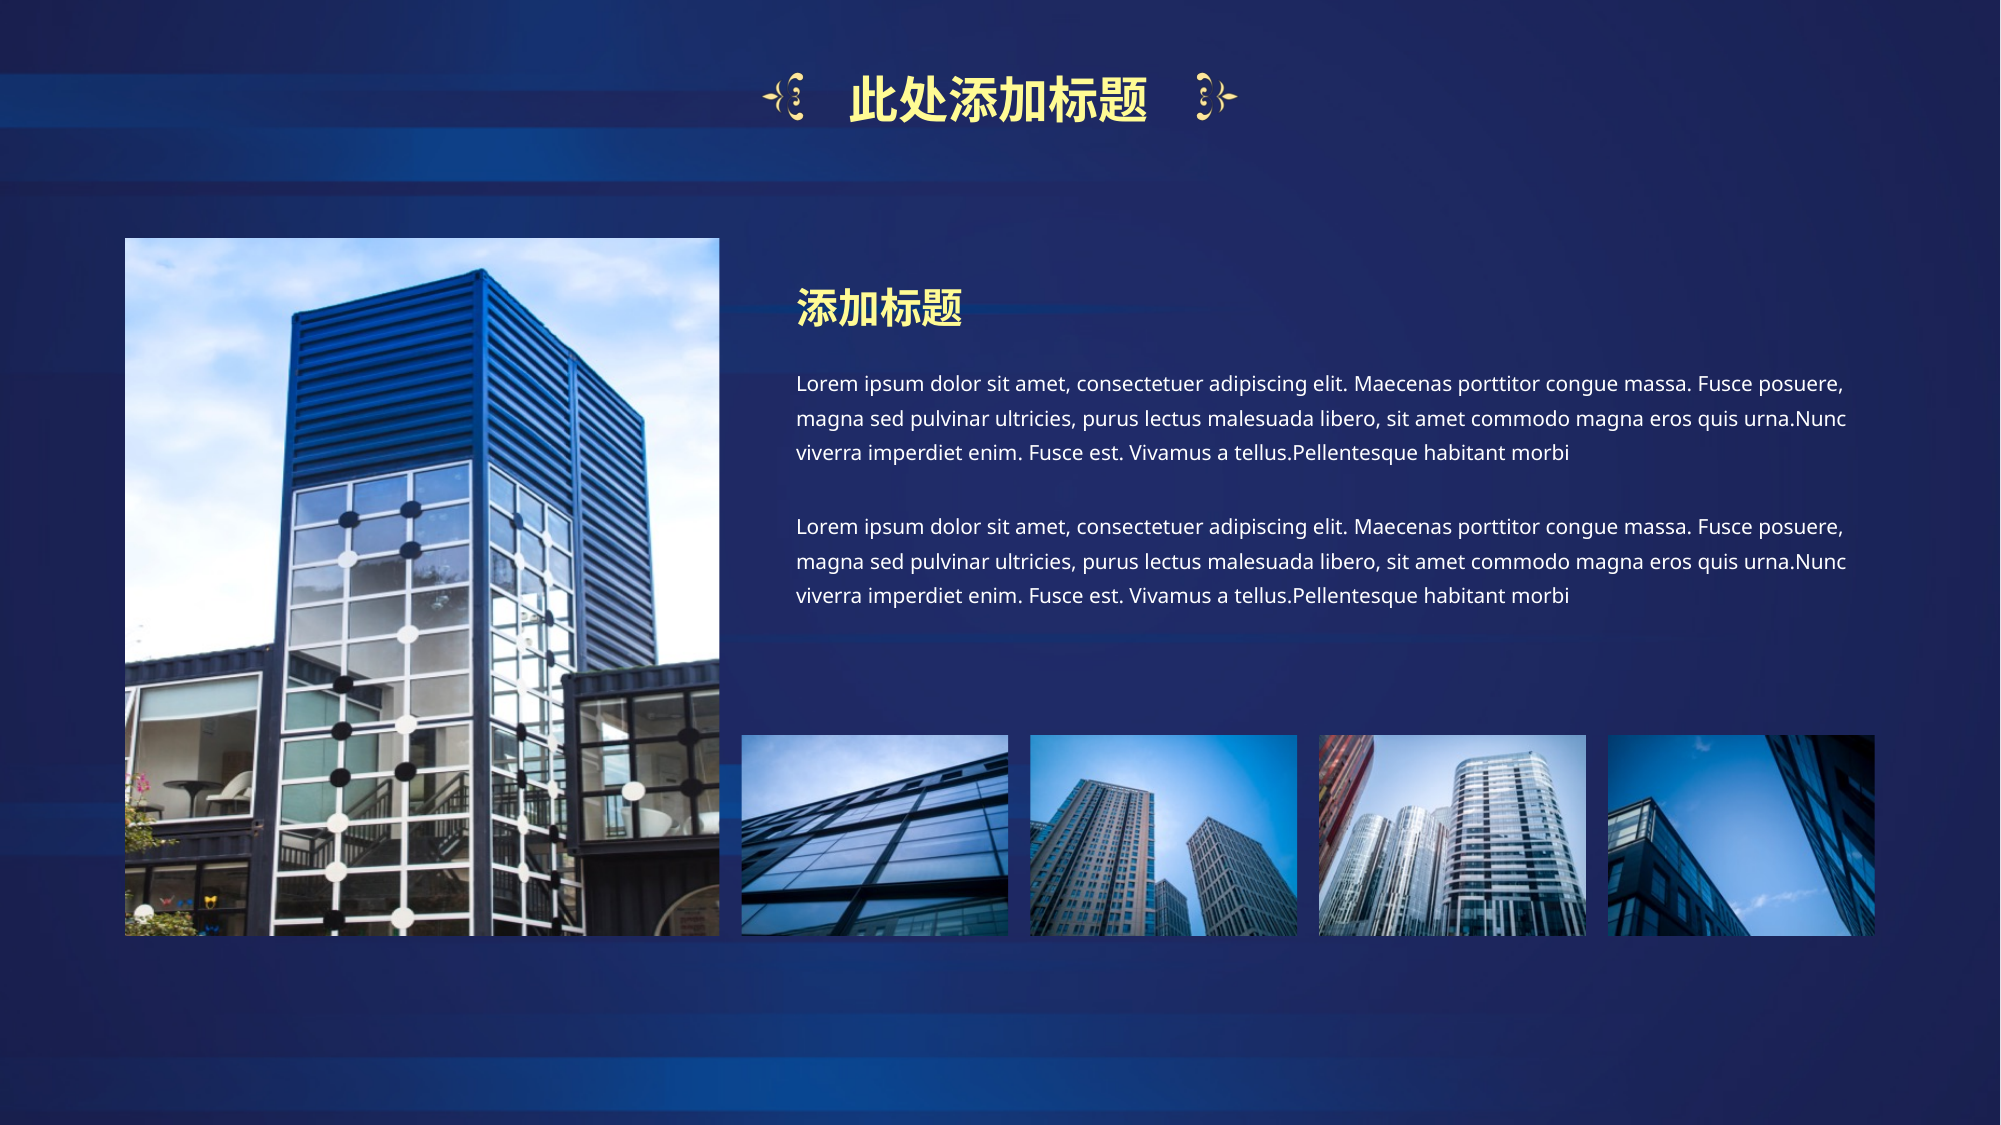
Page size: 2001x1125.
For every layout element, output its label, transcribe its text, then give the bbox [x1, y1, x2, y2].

text_box [741, 734, 1009, 936]
text_box [1029, 734, 1298, 936]
text_box [1607, 734, 1876, 936]
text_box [761, 61, 1239, 137]
text_box [1318, 734, 1587, 936]
text_box Lorem ipsum dolor sit amet, consectetuer adipiscing elit. Maecenas porttitor congue massa. Fusce posuere, magna sed pulvinar ultricies, purus lectus malesuada libero, sit amet commodo magna eros quis urna.Nunc viverra imperdiet enim. Fusce est. Vivamus a tellus.Pellentesque habitant morbi [796, 360, 1875, 465]
picture [0, 0, 2001, 1125]
text_box 添加标题 [796, 282, 964, 333]
text_box [124, 238, 720, 936]
text_box Lorem ipsum dolor sit amet, consectetuer adipiscing elit. Maecenas porttitor congue massa. Fusce posuere, magna sed pulvinar ultricies, purus lectus malesuada libero, sit amet commodo magna eros quis urna.Nunc viverra imperdiet enim. Fusce est. Vivamus a tellus.Pellentesque habitant morbi [796, 503, 1875, 608]
